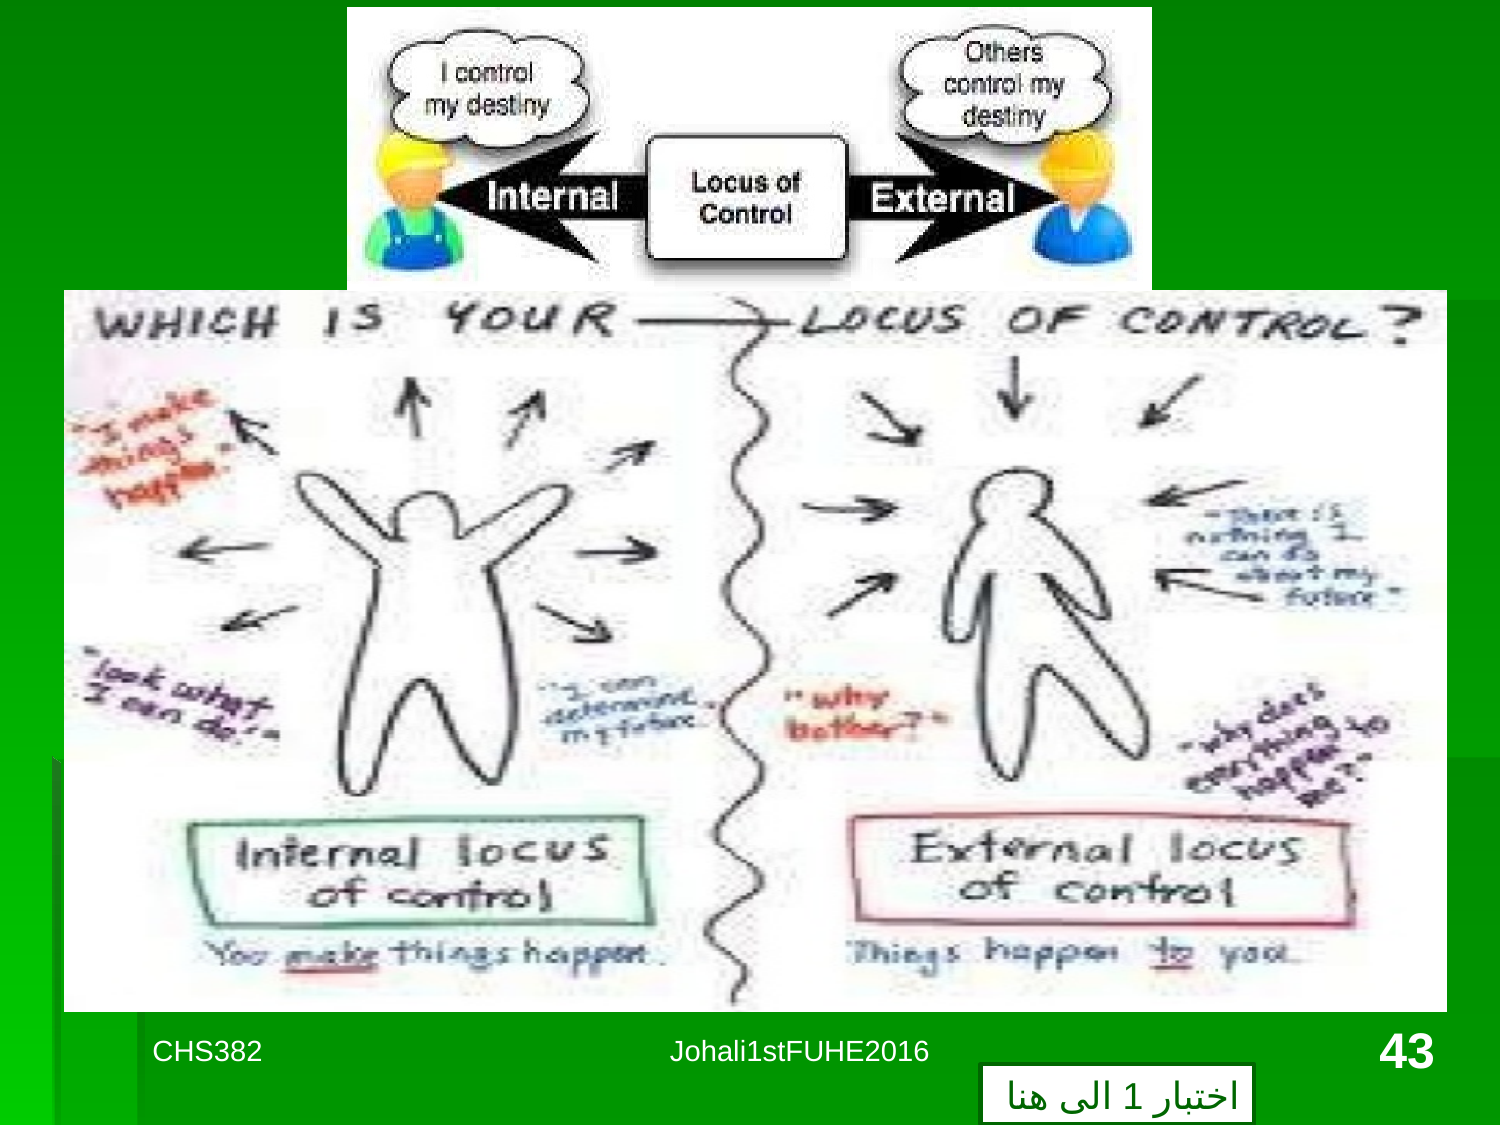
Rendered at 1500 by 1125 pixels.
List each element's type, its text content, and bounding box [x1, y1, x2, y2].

slide_number 43 [1137, 1016, 1451, 1090]
picture [64, 7, 1448, 1012]
slide_number CHS382 [137, 1024, 450, 1103]
footer Johali1stFUHE2016 [562, 1024, 1038, 1103]
text_box اختبار 1 الى هنا [978, 1062, 1256, 1125]
